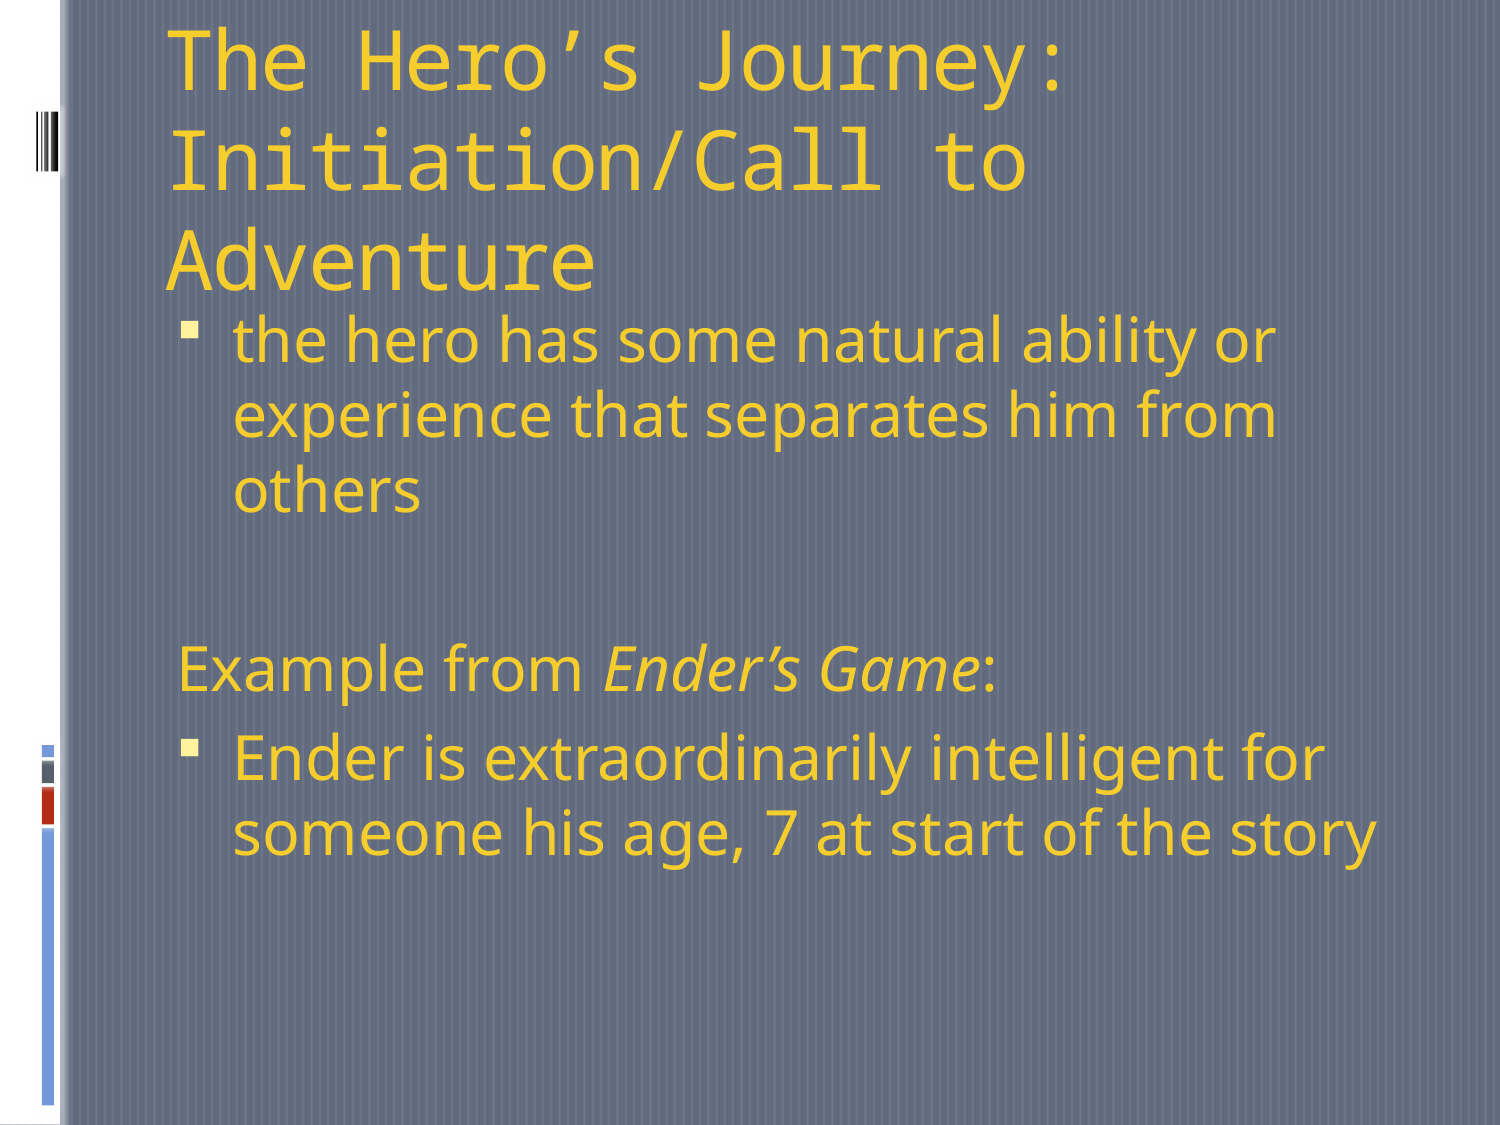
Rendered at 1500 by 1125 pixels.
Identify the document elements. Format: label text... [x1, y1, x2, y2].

list the hero has some natural ability or experience that separates him from others Example from Ender’s Game: Ender is extraordinarily intelligent for someone his age, 7 at start of the story [150, 292, 1425, 1043]
title The Hero’s Journey: Initiation/Call to Adventure [150, 0, 1425, 234]
